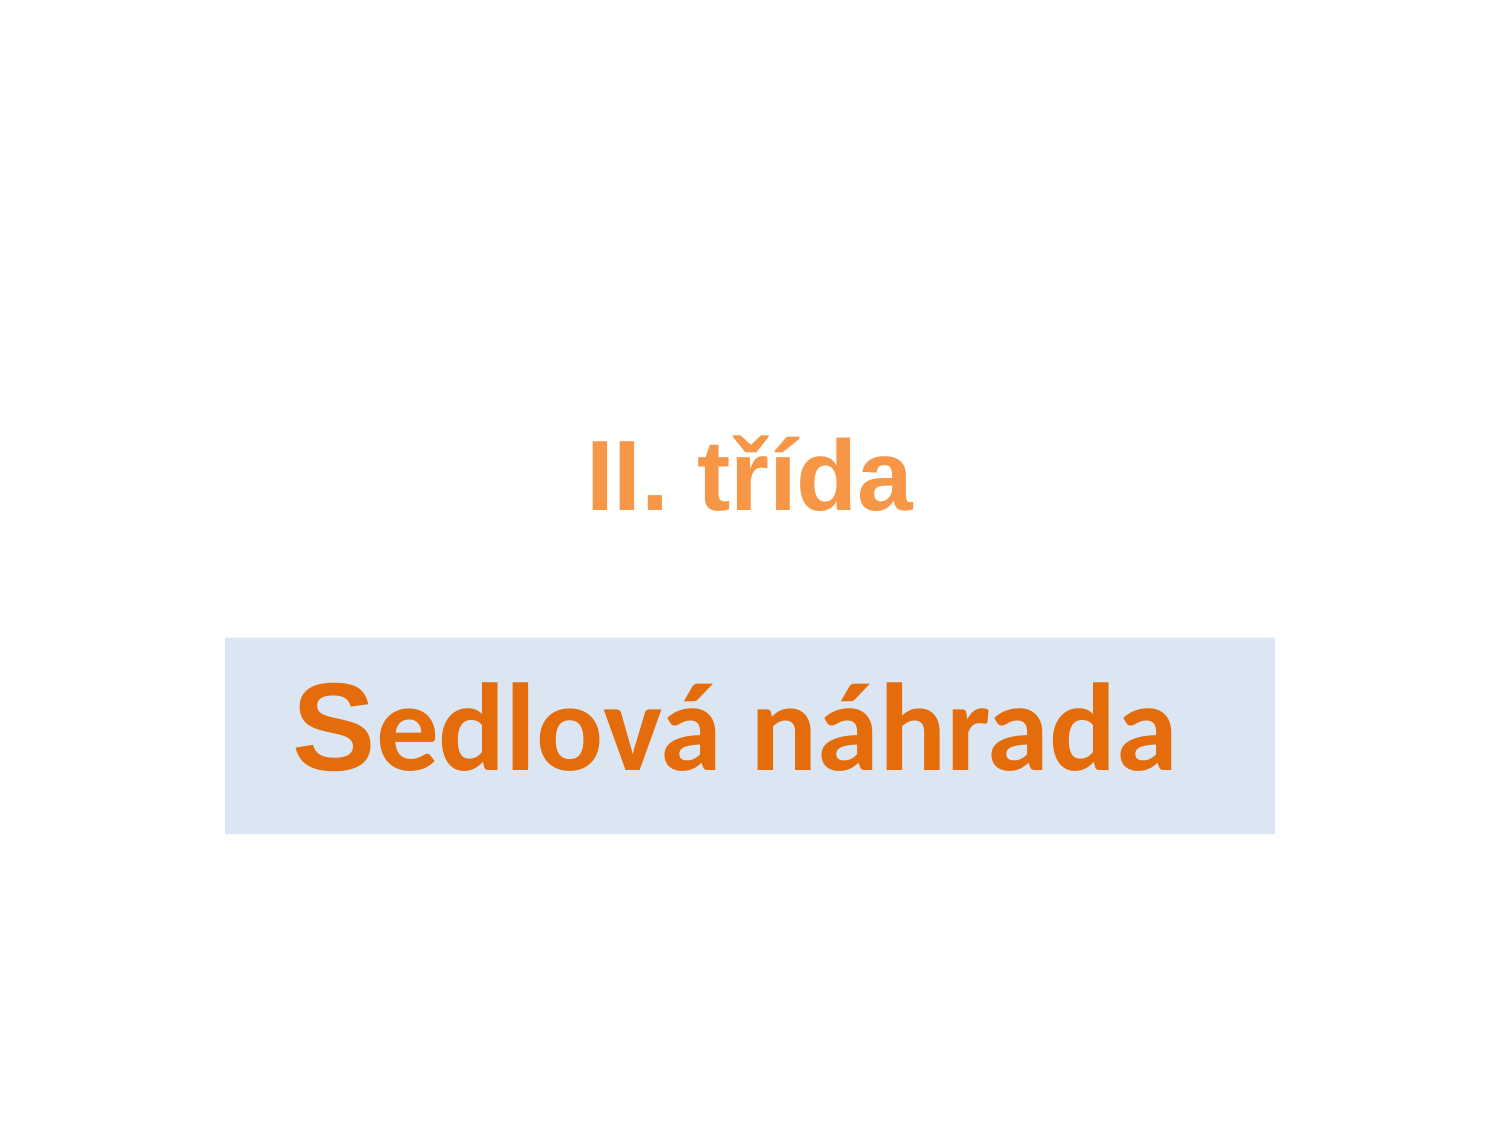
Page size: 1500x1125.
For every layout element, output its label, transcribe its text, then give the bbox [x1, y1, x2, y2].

title II. třída [112, 349, 1388, 591]
list Sedlová náhrada [224, 637, 1276, 835]
